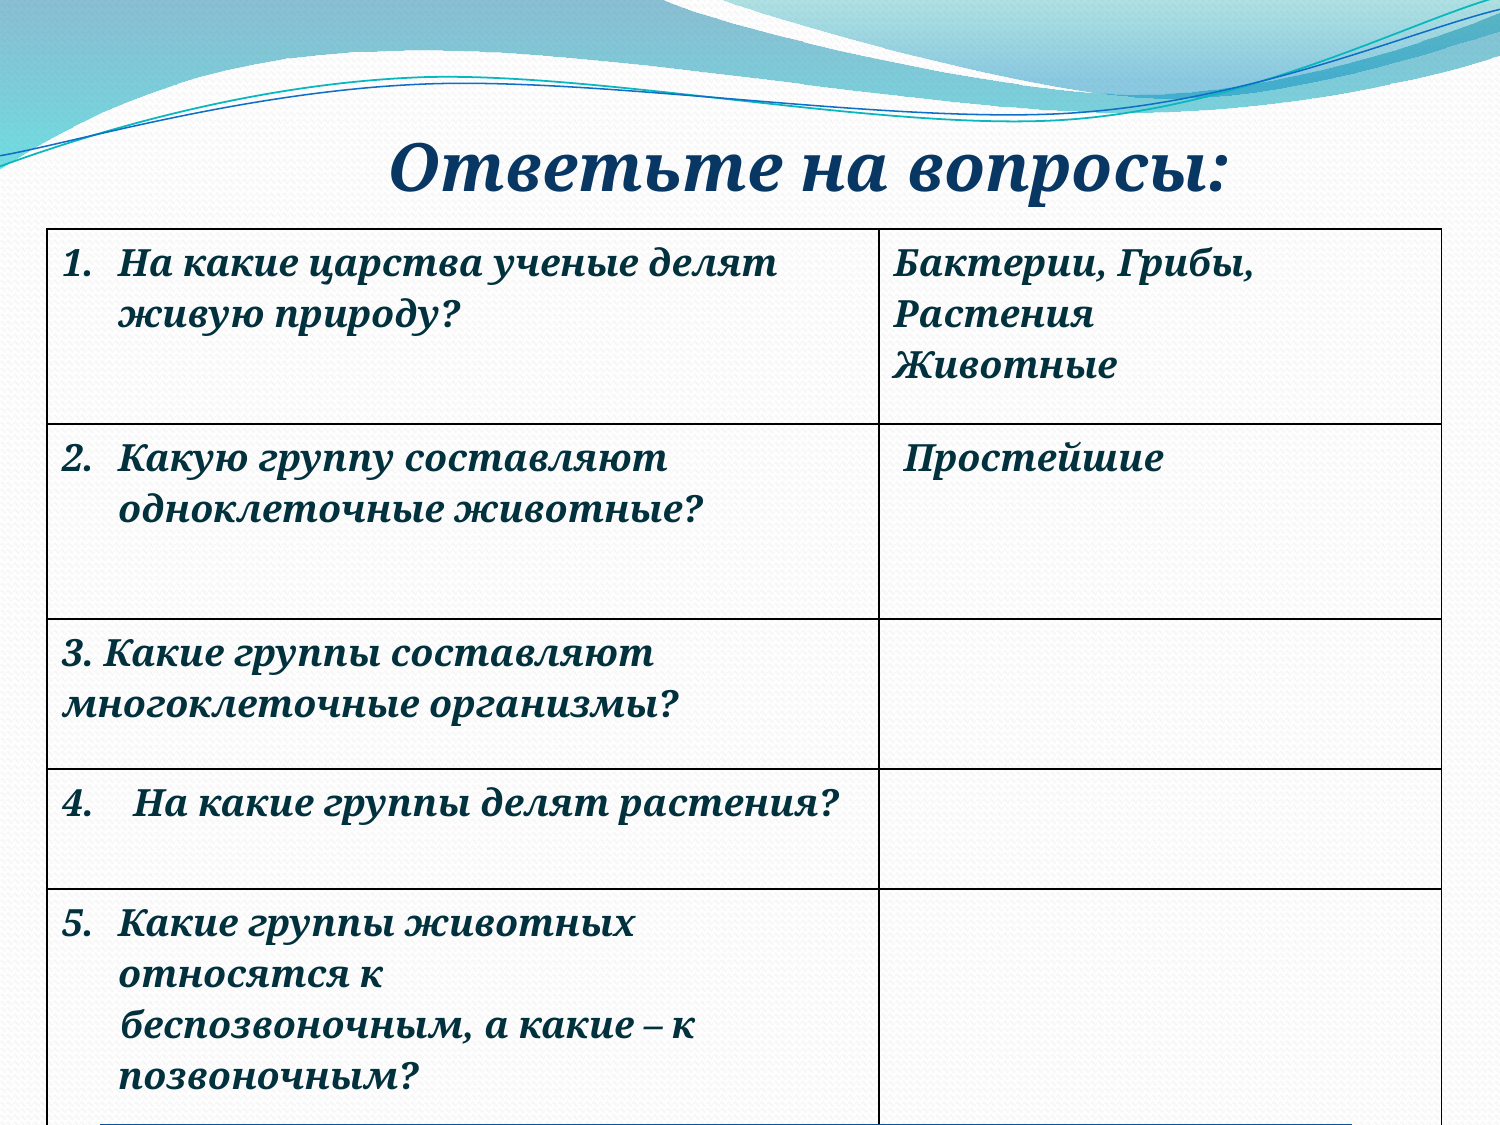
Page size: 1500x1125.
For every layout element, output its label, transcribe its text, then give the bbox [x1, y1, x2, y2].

table_cell [880, 890, 1441, 1125]
table_cell [880, 620, 1441, 768]
table_header На какие царства ученые делят живую природу? [48, 230, 878, 423]
text_box Ответьте на вопросы: [372, 117, 1247, 212]
table_cell [880, 770, 1441, 888]
table_cell Какие группы животных относятся к беспозвоночным, а какие – к позвоночным? [48, 890, 878, 1125]
table_cell 3. Какие группы составляют многоклеточные организмы? [48, 620, 878, 768]
table_cell Простейшие [880, 425, 1441, 618]
table_cell Какую группу составляют одноклеточные животные? [48, 425, 878, 618]
table_cell 4. На какие группы делят растения? [48, 770, 878, 888]
table_header Бактерии, Грибы, Растения Животные [880, 230, 1441, 423]
